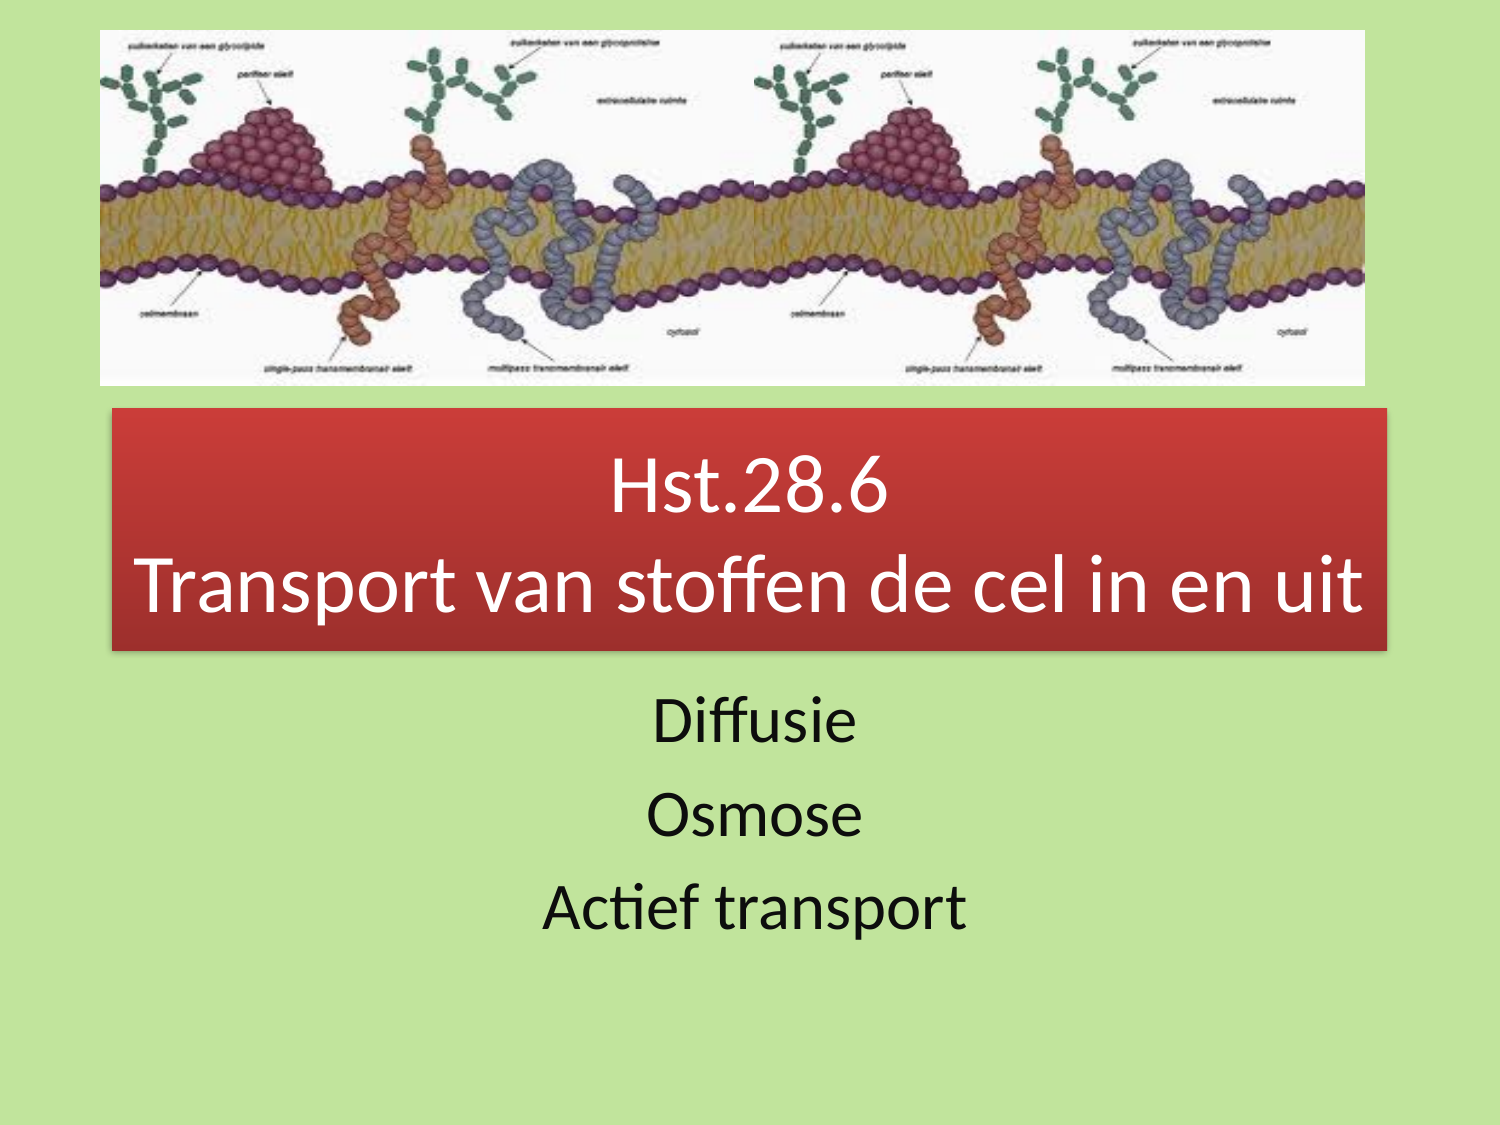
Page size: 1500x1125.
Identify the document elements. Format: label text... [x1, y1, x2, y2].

picture [100, 30, 1365, 387]
subtitle Diffusie Osmose Actief transport [230, 668, 1281, 957]
title Hst.28.6 Transport van stoffen de cel in en uit [112, 408, 1388, 651]
